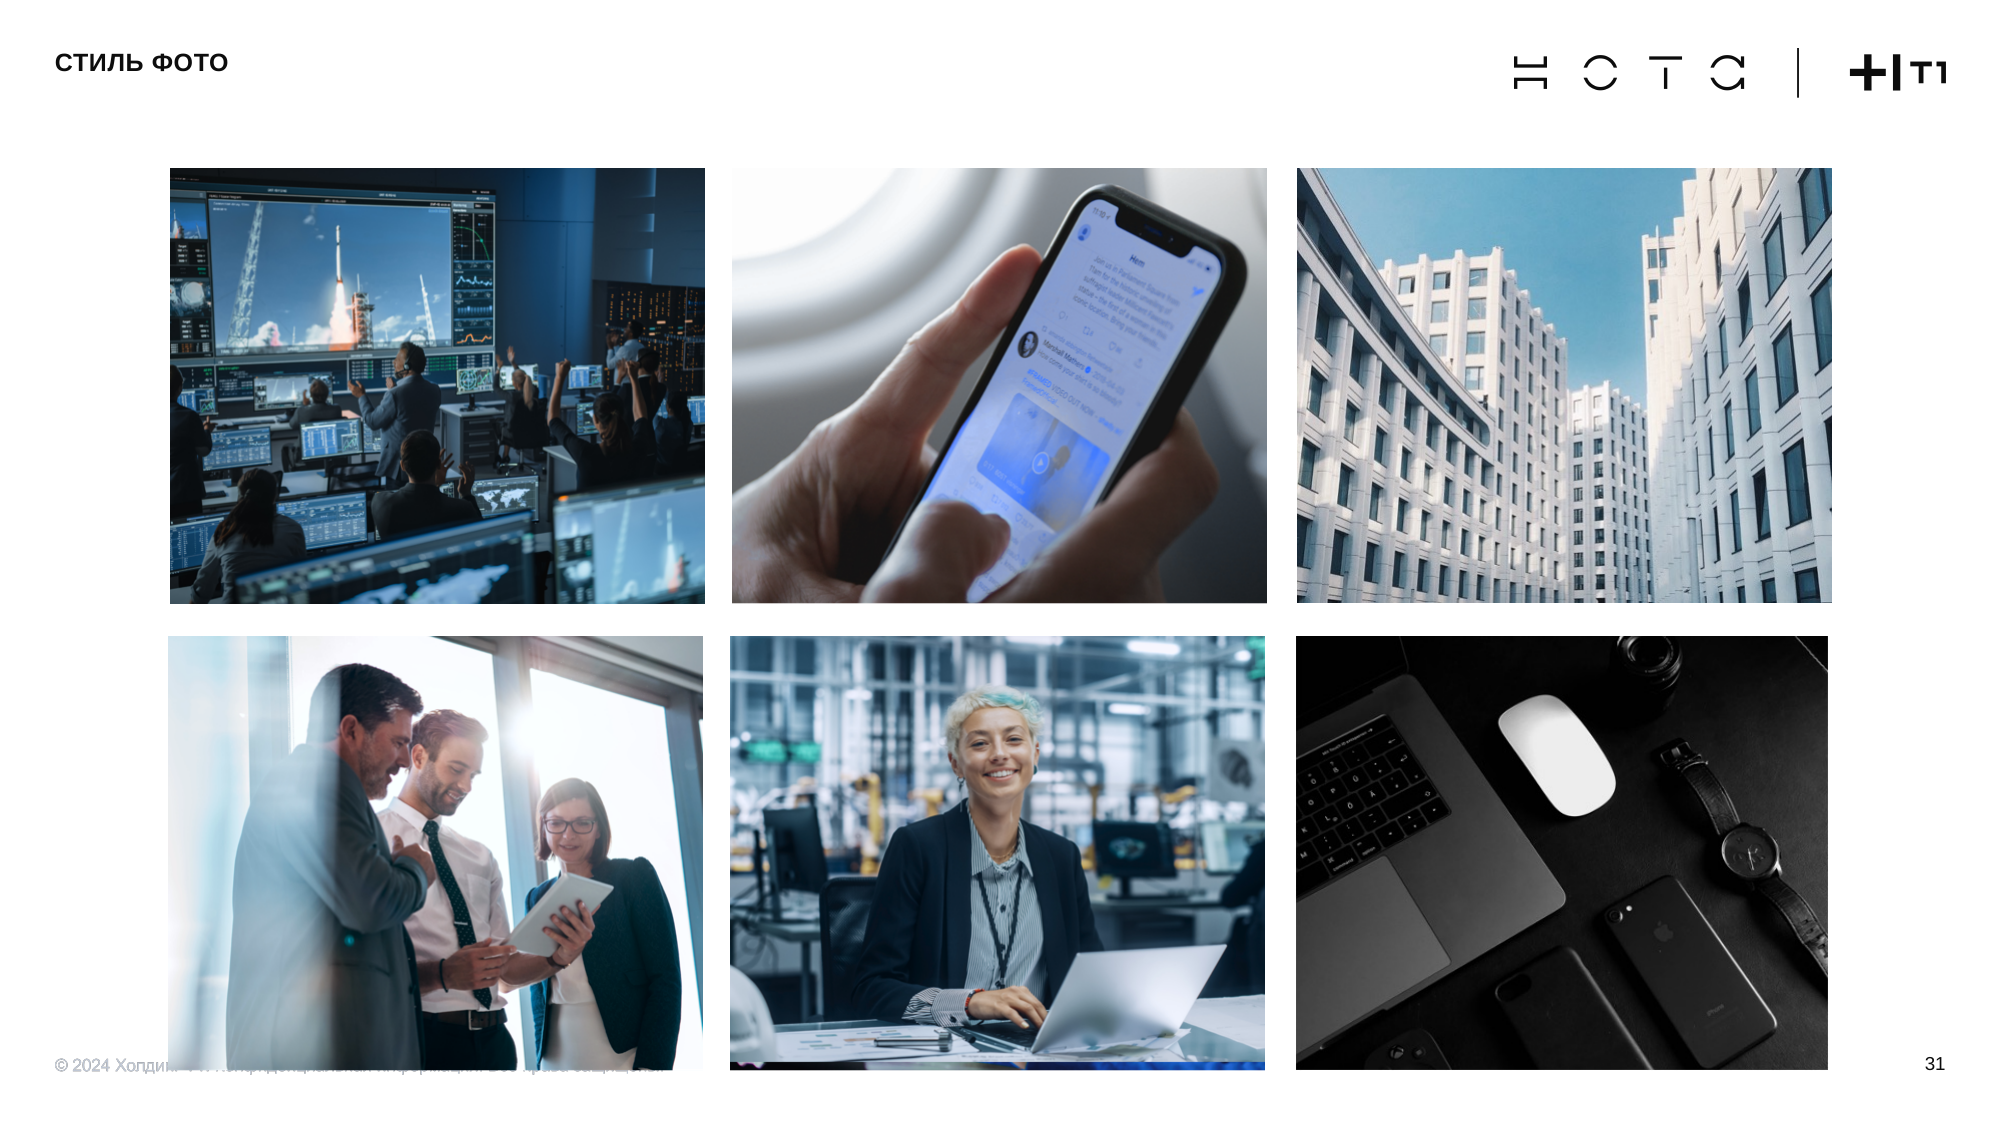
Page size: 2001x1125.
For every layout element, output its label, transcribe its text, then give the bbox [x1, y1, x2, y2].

picture [1514, 48, 1946, 98]
picture [170, 168, 705, 604]
picture [55, 636, 703, 1075]
slide_number 31 [1889, 1049, 1946, 1076]
picture [732, 168, 1267, 604]
title СТИЛЬ ФОТО [55, 46, 972, 77]
picture [1297, 168, 1832, 604]
picture [1295, 636, 1830, 1071]
picture [730, 636, 1265, 1071]
